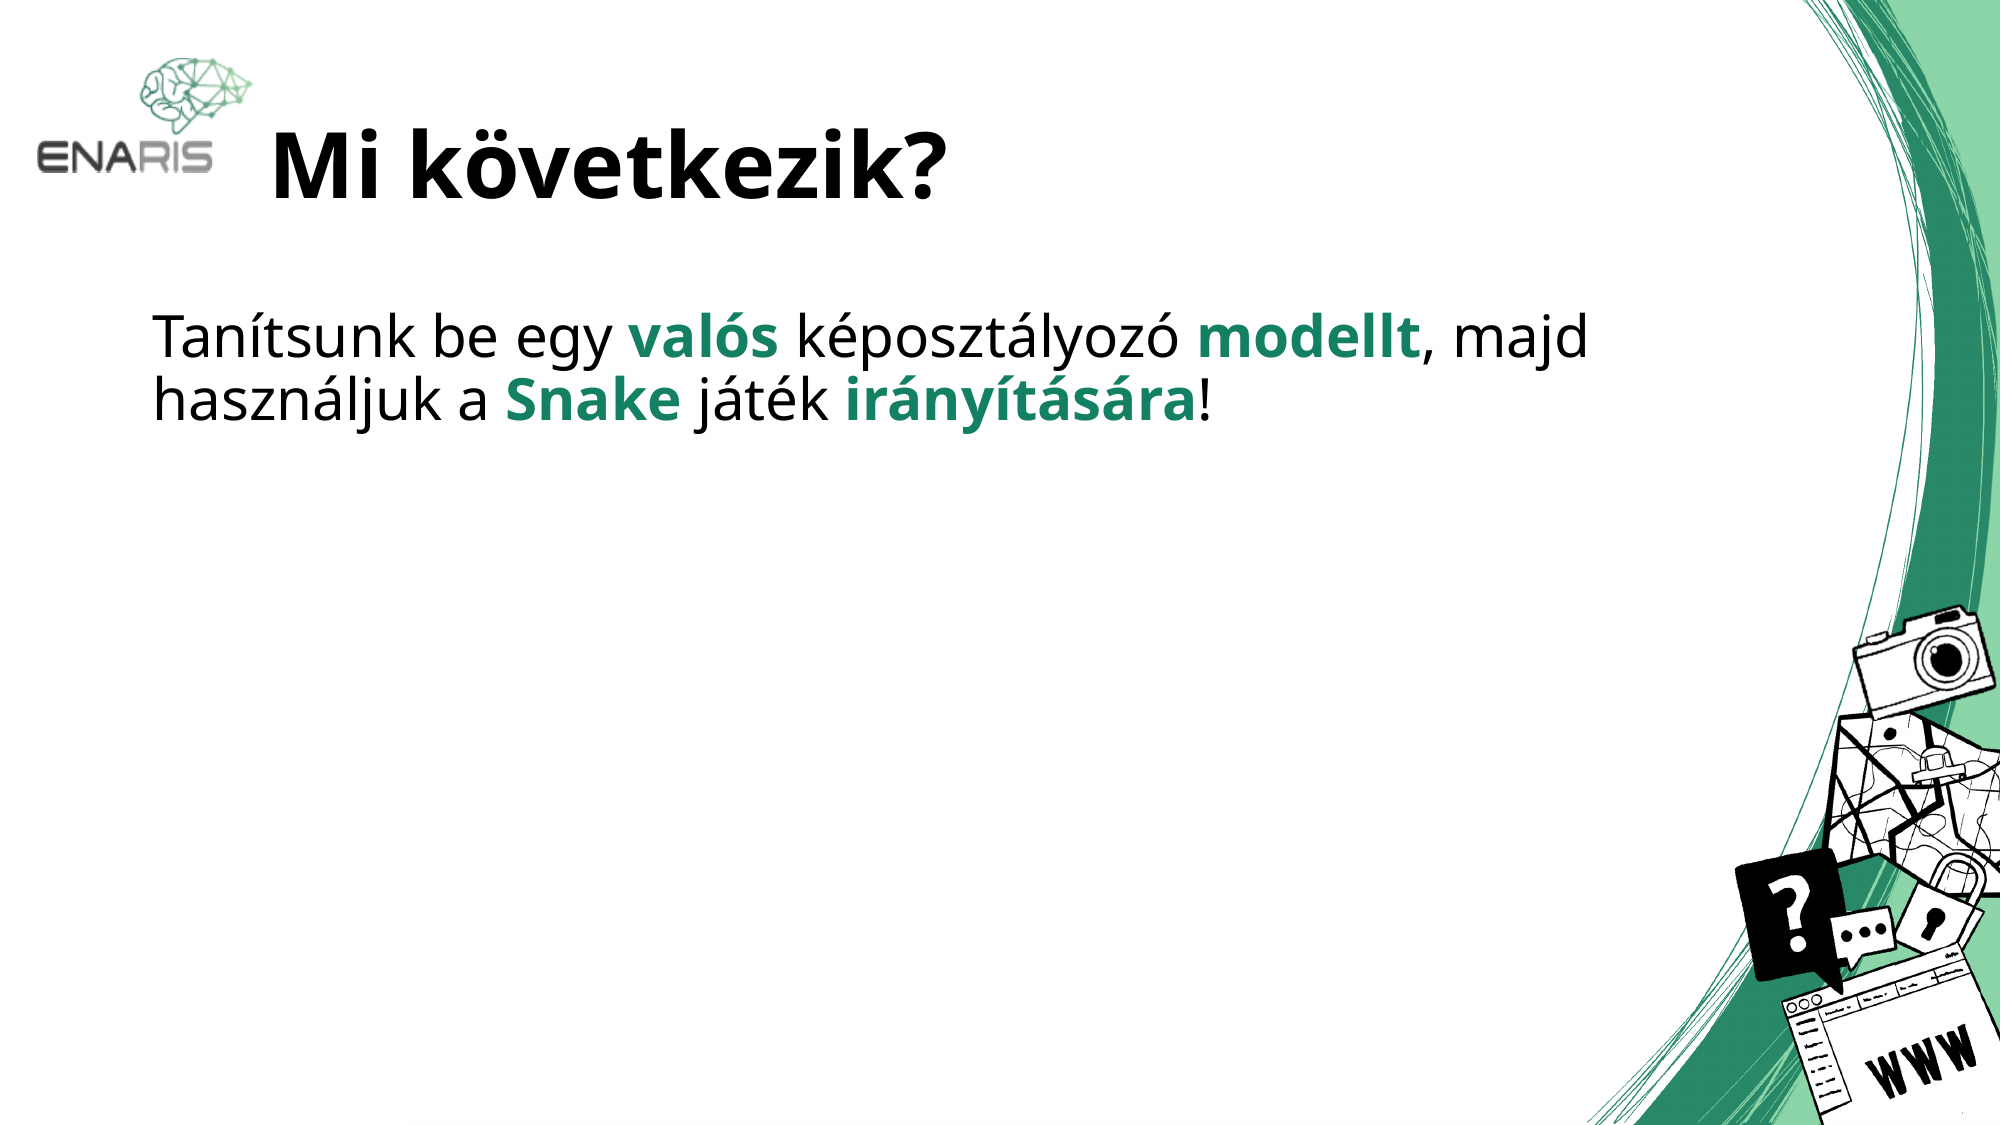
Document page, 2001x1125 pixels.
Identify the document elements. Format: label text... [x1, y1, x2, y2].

title Mi következik? [253, 59, 1863, 278]
picture [408, 0, 2000, 1125]
list Tanítsunk be egy valós képosztályozó modellt, majd használjuk a Snake játék irányítására! [137, 299, 1717, 1046]
picture [37, 58, 254, 173]
